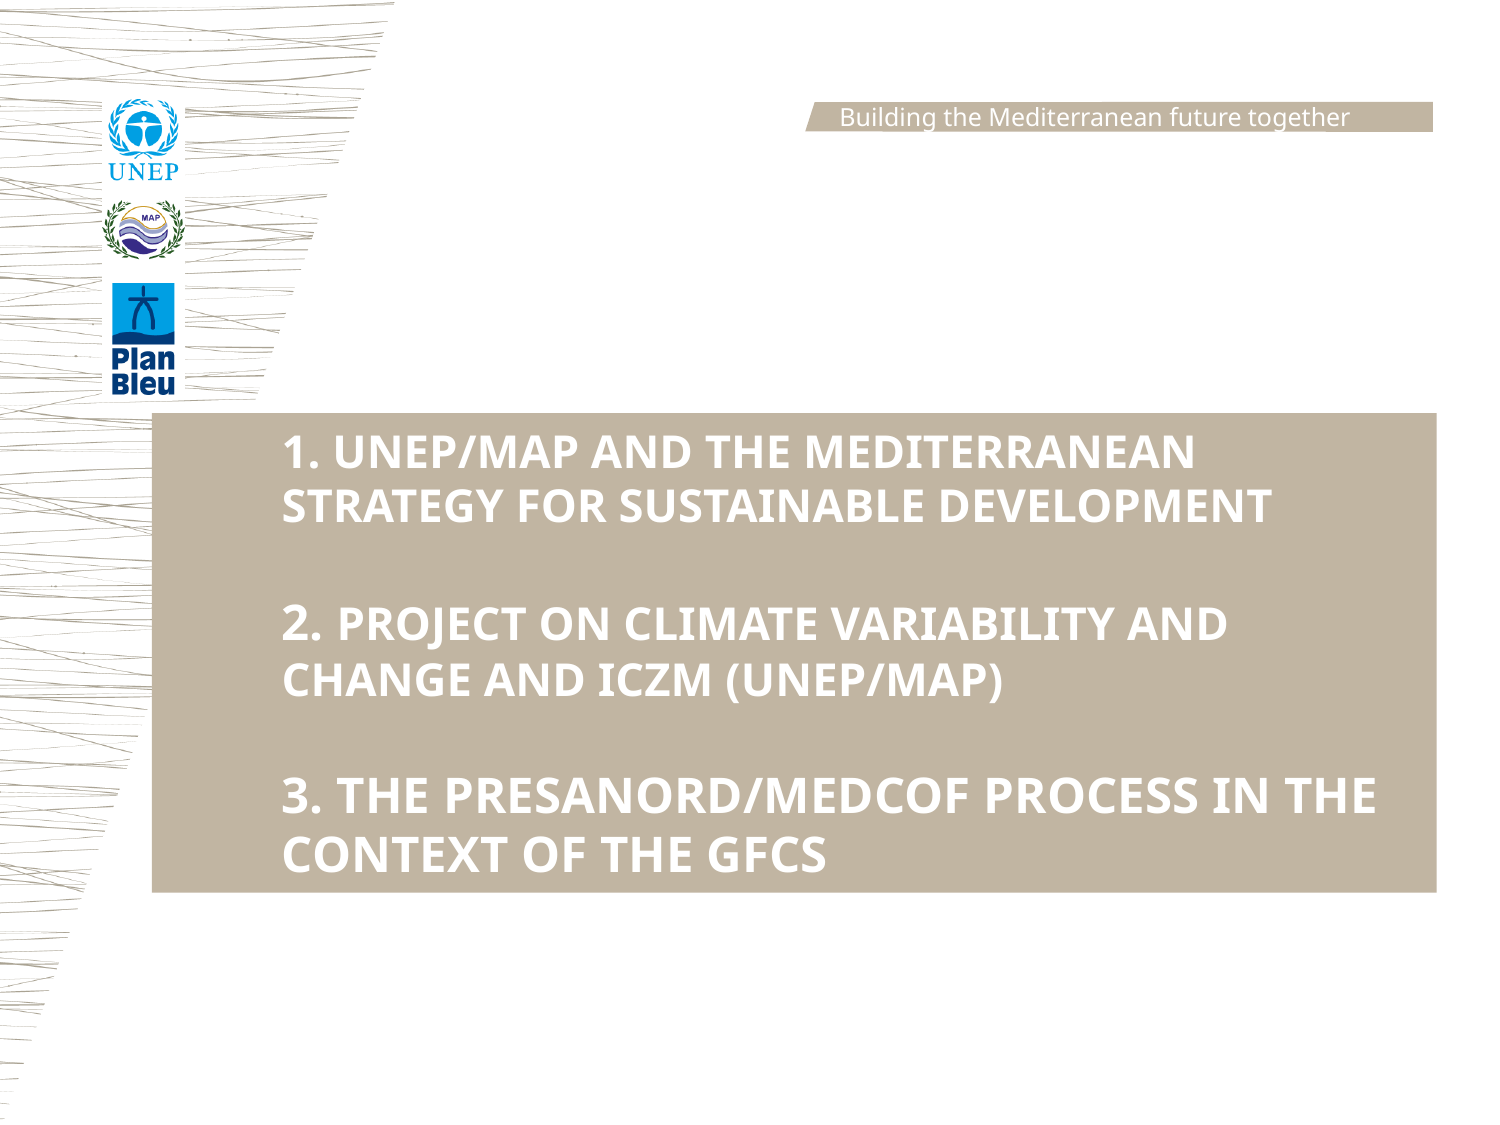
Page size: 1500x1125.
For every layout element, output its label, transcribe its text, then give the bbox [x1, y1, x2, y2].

picture [0, 0, 394, 1125]
title 1. UNEP/MAP and the Mediterranean strategy for Sustainable Development 2. project on climate variability and change and ICZM (UNEP/MAP) 3. The PRESANORD/MEDCOF process in the context of the GFCS [151, 413, 1437, 893]
